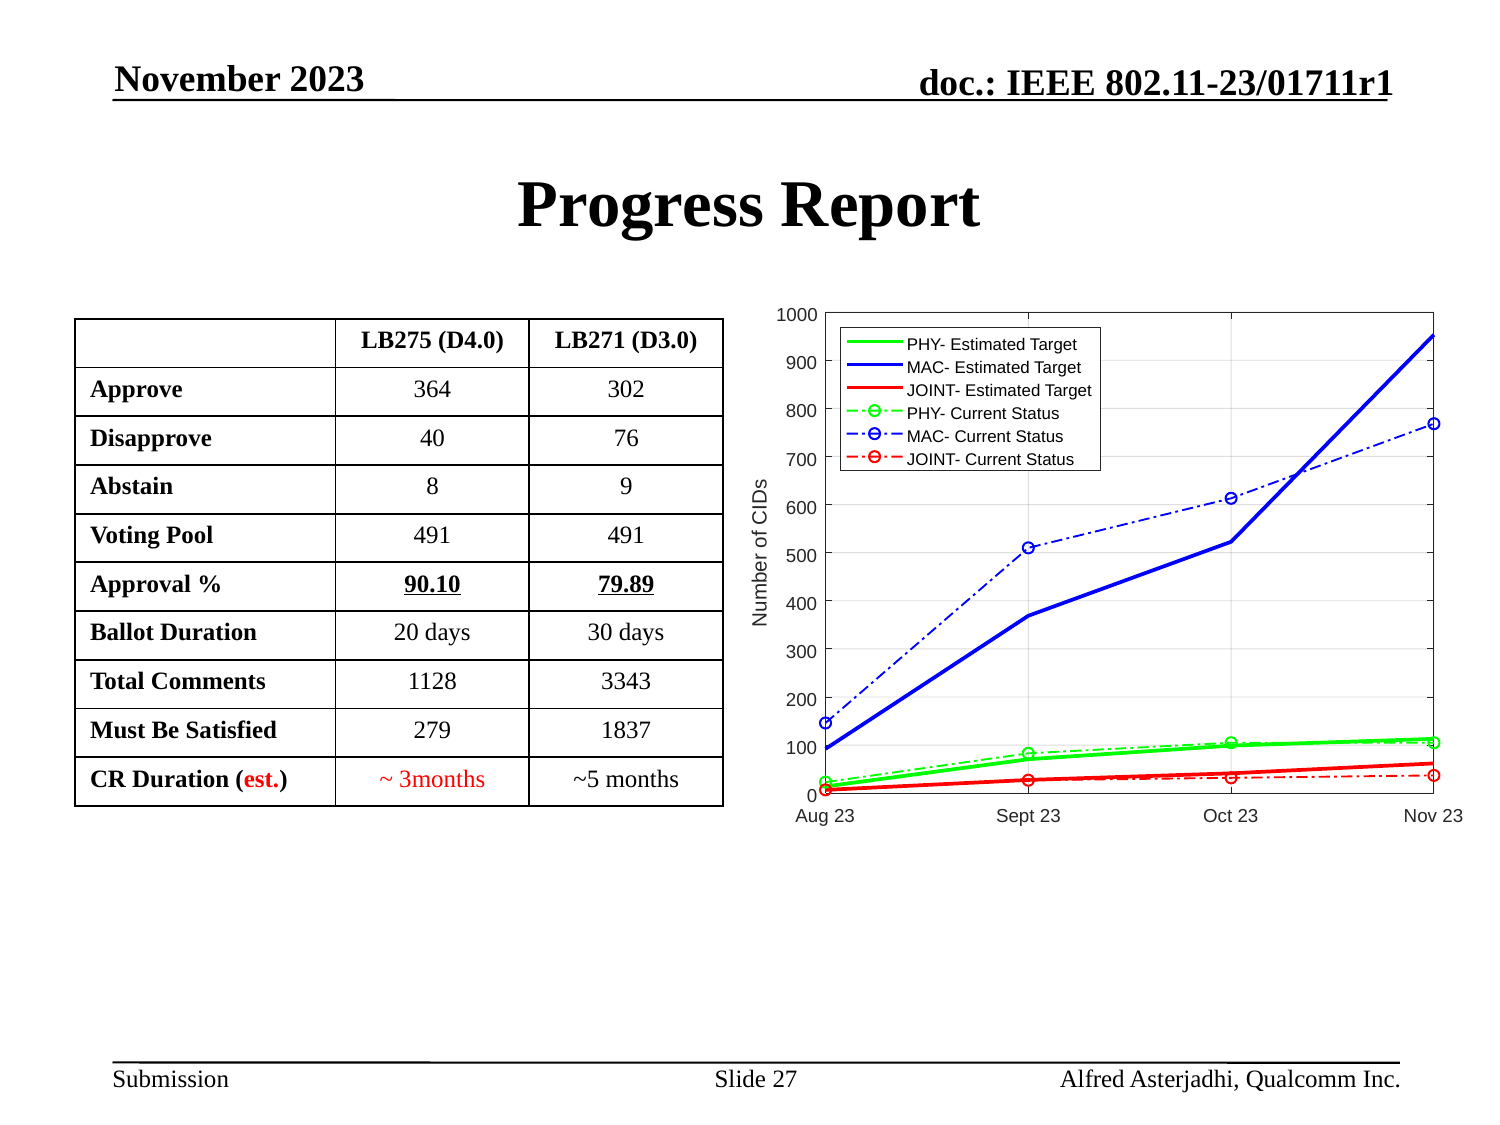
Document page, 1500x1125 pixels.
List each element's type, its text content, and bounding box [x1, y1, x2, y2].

table_cell Approval % [76, 563, 335, 610]
picture [722, 268, 1500, 857]
table_header [76, 320, 335, 367]
table_cell 364 [336, 368, 528, 415]
table_cell Must Be Satisfied [76, 709, 335, 756]
table_cell CR Duration (est.) [76, 758, 335, 805]
table_cell 8 [336, 466, 528, 513]
table_cell Voting Pool [76, 515, 335, 561]
table_header LB271 (D3.0) [530, 320, 717, 367]
table_cell 79.89 [530, 563, 717, 610]
footer Alfred Asterjadhi, Qualcomm Inc. [878, 1061, 1402, 1093]
title Progress Report [112, 112, 1388, 288]
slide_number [114, 54, 423, 100]
table_cell Abstain [76, 466, 335, 513]
table_cell Ballot Duration [76, 612, 335, 659]
table_cell 76 [530, 417, 717, 464]
table_cell 20 days [336, 612, 528, 659]
table_cell 30 days [530, 612, 717, 659]
slide_number Slide 27 [712, 1061, 800, 1123]
table_cell 1837 [530, 709, 717, 756]
table_cell 302 [530, 368, 717, 415]
table_cell 491 [530, 515, 717, 561]
table_cell Disapprove [76, 417, 335, 464]
table_cell ~ 3months [336, 758, 528, 805]
table_cell 3343 [530, 661, 717, 708]
table_cell 90.10 [336, 563, 528, 610]
table_cell 1128 [336, 661, 528, 708]
table_cell 9 [530, 466, 717, 513]
table_cell Total Comments [76, 661, 335, 708]
table_cell Approve [76, 368, 335, 415]
table_cell 491 [336, 515, 528, 561]
table_cell 279 [336, 709, 528, 756]
table_header LB275 (D4.0) [336, 320, 528, 367]
table_cell 40 [336, 417, 528, 464]
table_cell ~5 months [530, 758, 717, 805]
